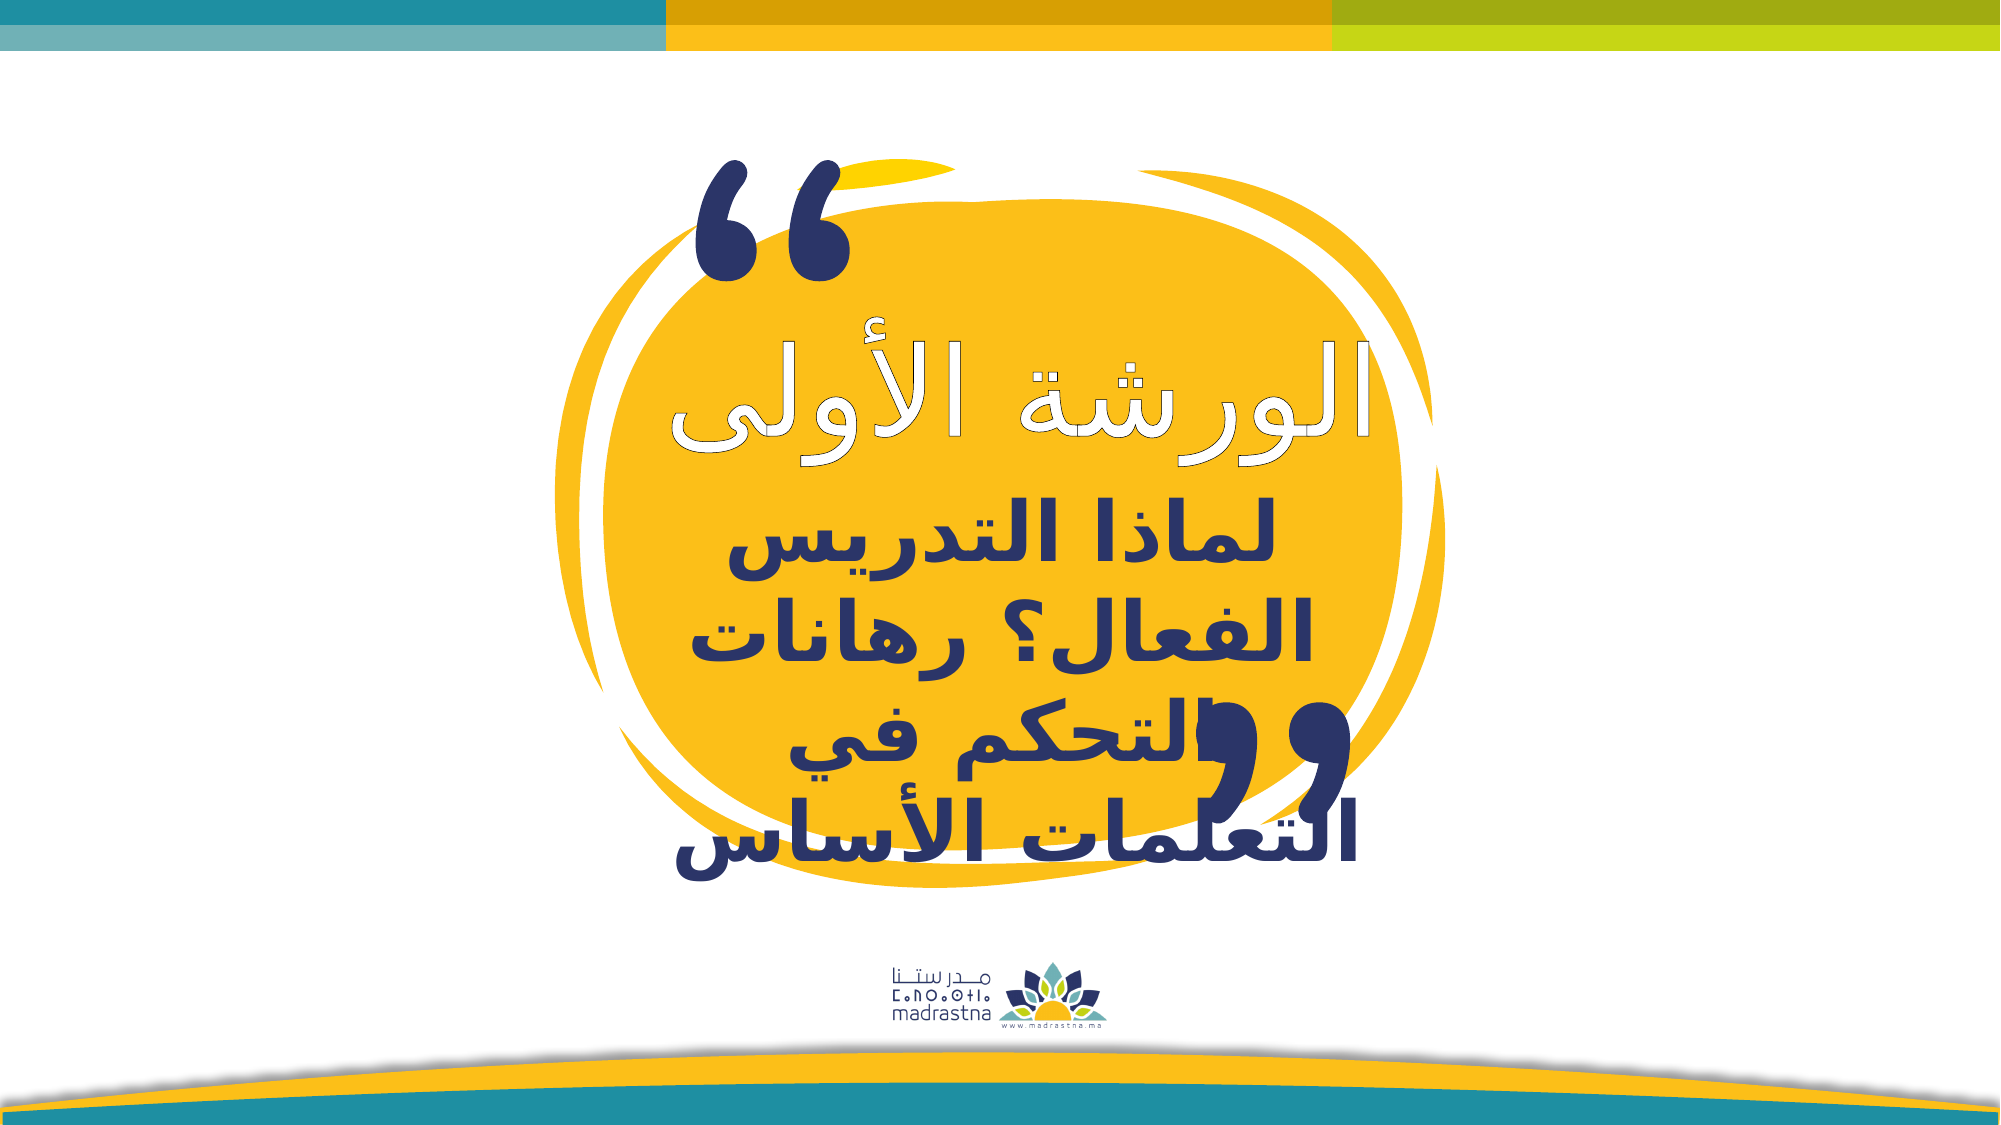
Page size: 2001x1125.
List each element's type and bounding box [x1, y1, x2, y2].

text_box [0, 1052, 2000, 1125]
text_box [0, 0, 2000, 52]
text_box [554, 159, 1446, 888]
picture [893, 962, 1107, 1028]
